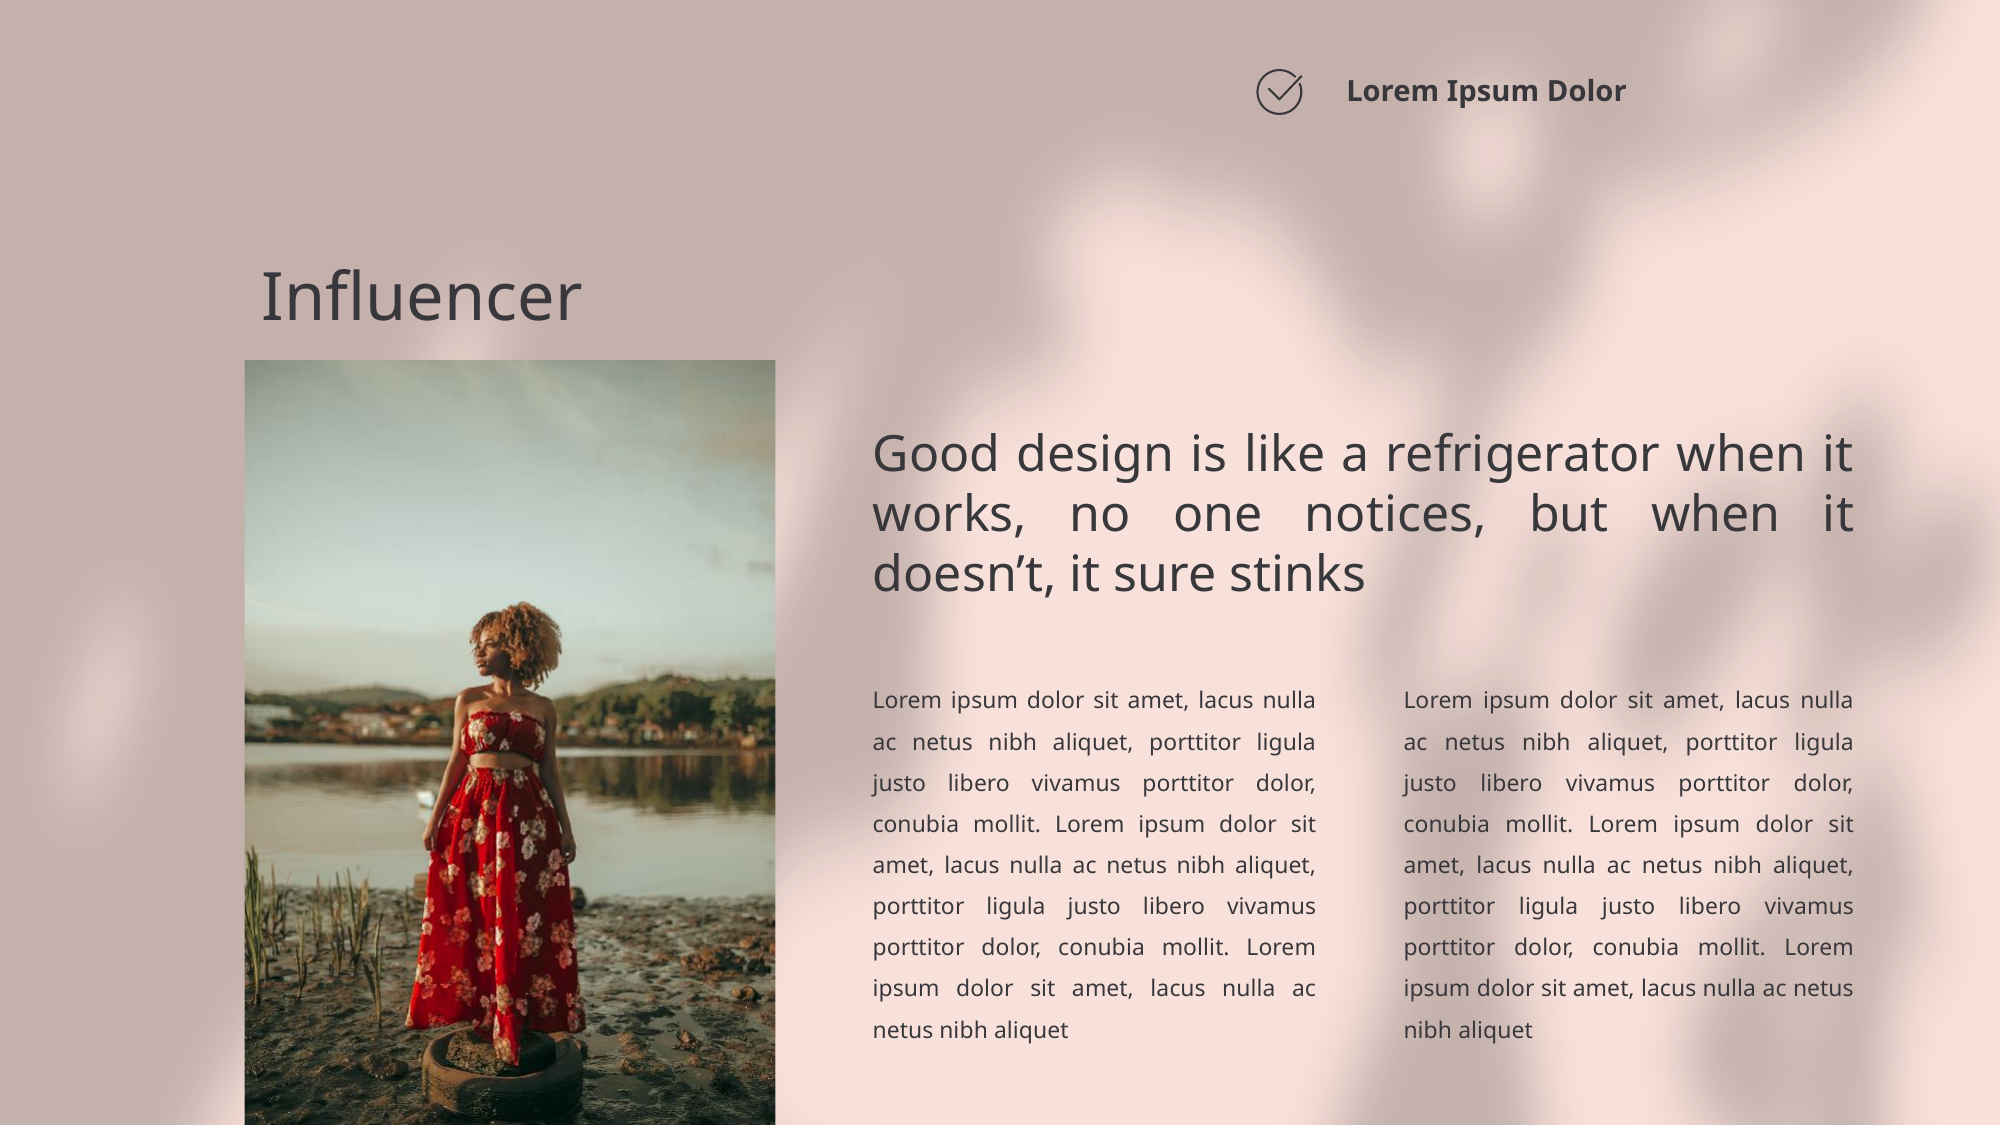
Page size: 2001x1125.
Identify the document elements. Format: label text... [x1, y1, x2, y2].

text_box Lorem Ipsum Dolor [1331, 68, 1906, 137]
text_box Good design is like a refrigerator when it works, no one notices, but when it doesn’t, it sure stinks [858, 413, 1870, 609]
picture [244, 359, 776, 1125]
text_box [1256, 68, 1303, 115]
text_box Influencer [246, 246, 730, 340]
text_box Lorem ipsum dolor sit amet, lacus nulla ac netus nibh aliquet, porttitor ligula justo libero vivamus porttitor dolor, conubia mollit. Lorem ipsum dolor sit amet, lacus nulla ac netus nibh aliquet, porttitor ligula justo libero vivamus porttitor dolor, conubia mollit. Lorem ipsum dolor sit amet, lacus nulla ac netus nibh aliquet [858, 664, 1332, 1050]
text_box Lorem ipsum dolor sit amet, lacus nulla ac netus nibh aliquet, porttitor ligula justo libero vivamus porttitor dolor, conubia mollit. Lorem ipsum dolor sit amet, lacus nulla ac netus nibh aliquet, porttitor ligula justo libero vivamus porttitor dolor, conubia mollit. Lorem ipsum dolor sit amet, lacus nulla ac netus nibh aliquet [1388, 664, 1870, 1050]
